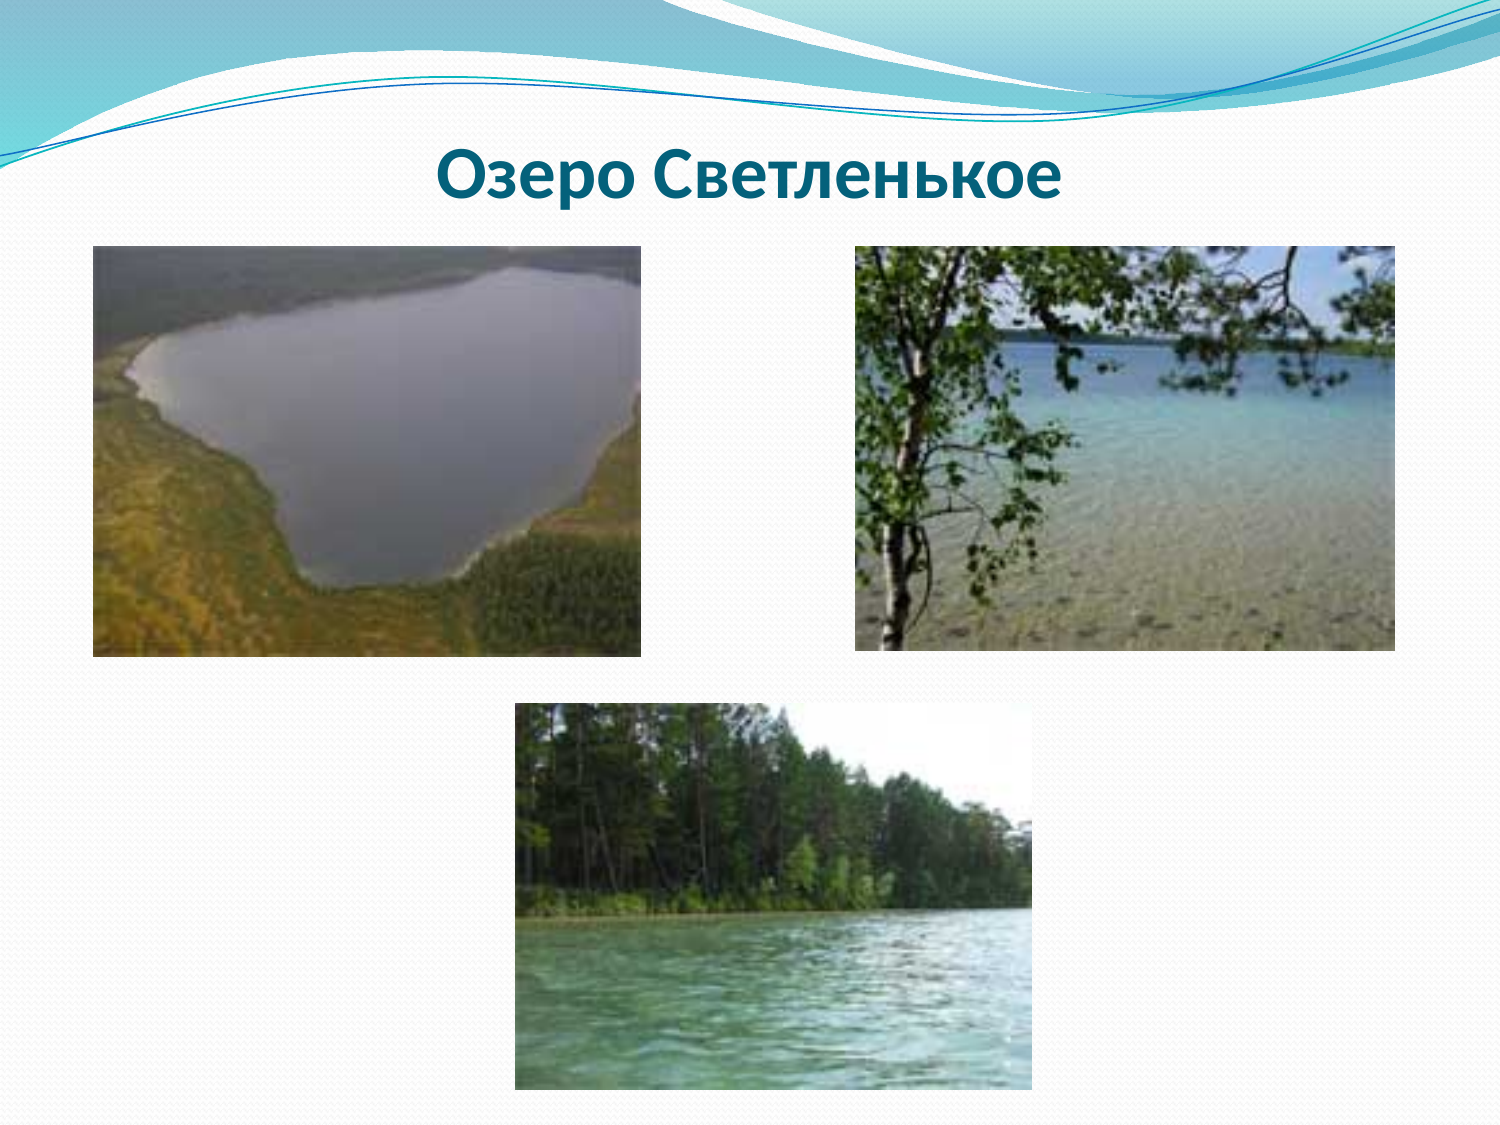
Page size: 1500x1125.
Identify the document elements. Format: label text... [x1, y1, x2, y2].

picture [93, 245, 641, 657]
picture [855, 245, 1395, 651]
picture [515, 702, 1032, 1090]
title Озеро Светленькое [75, 115, 1425, 304]
